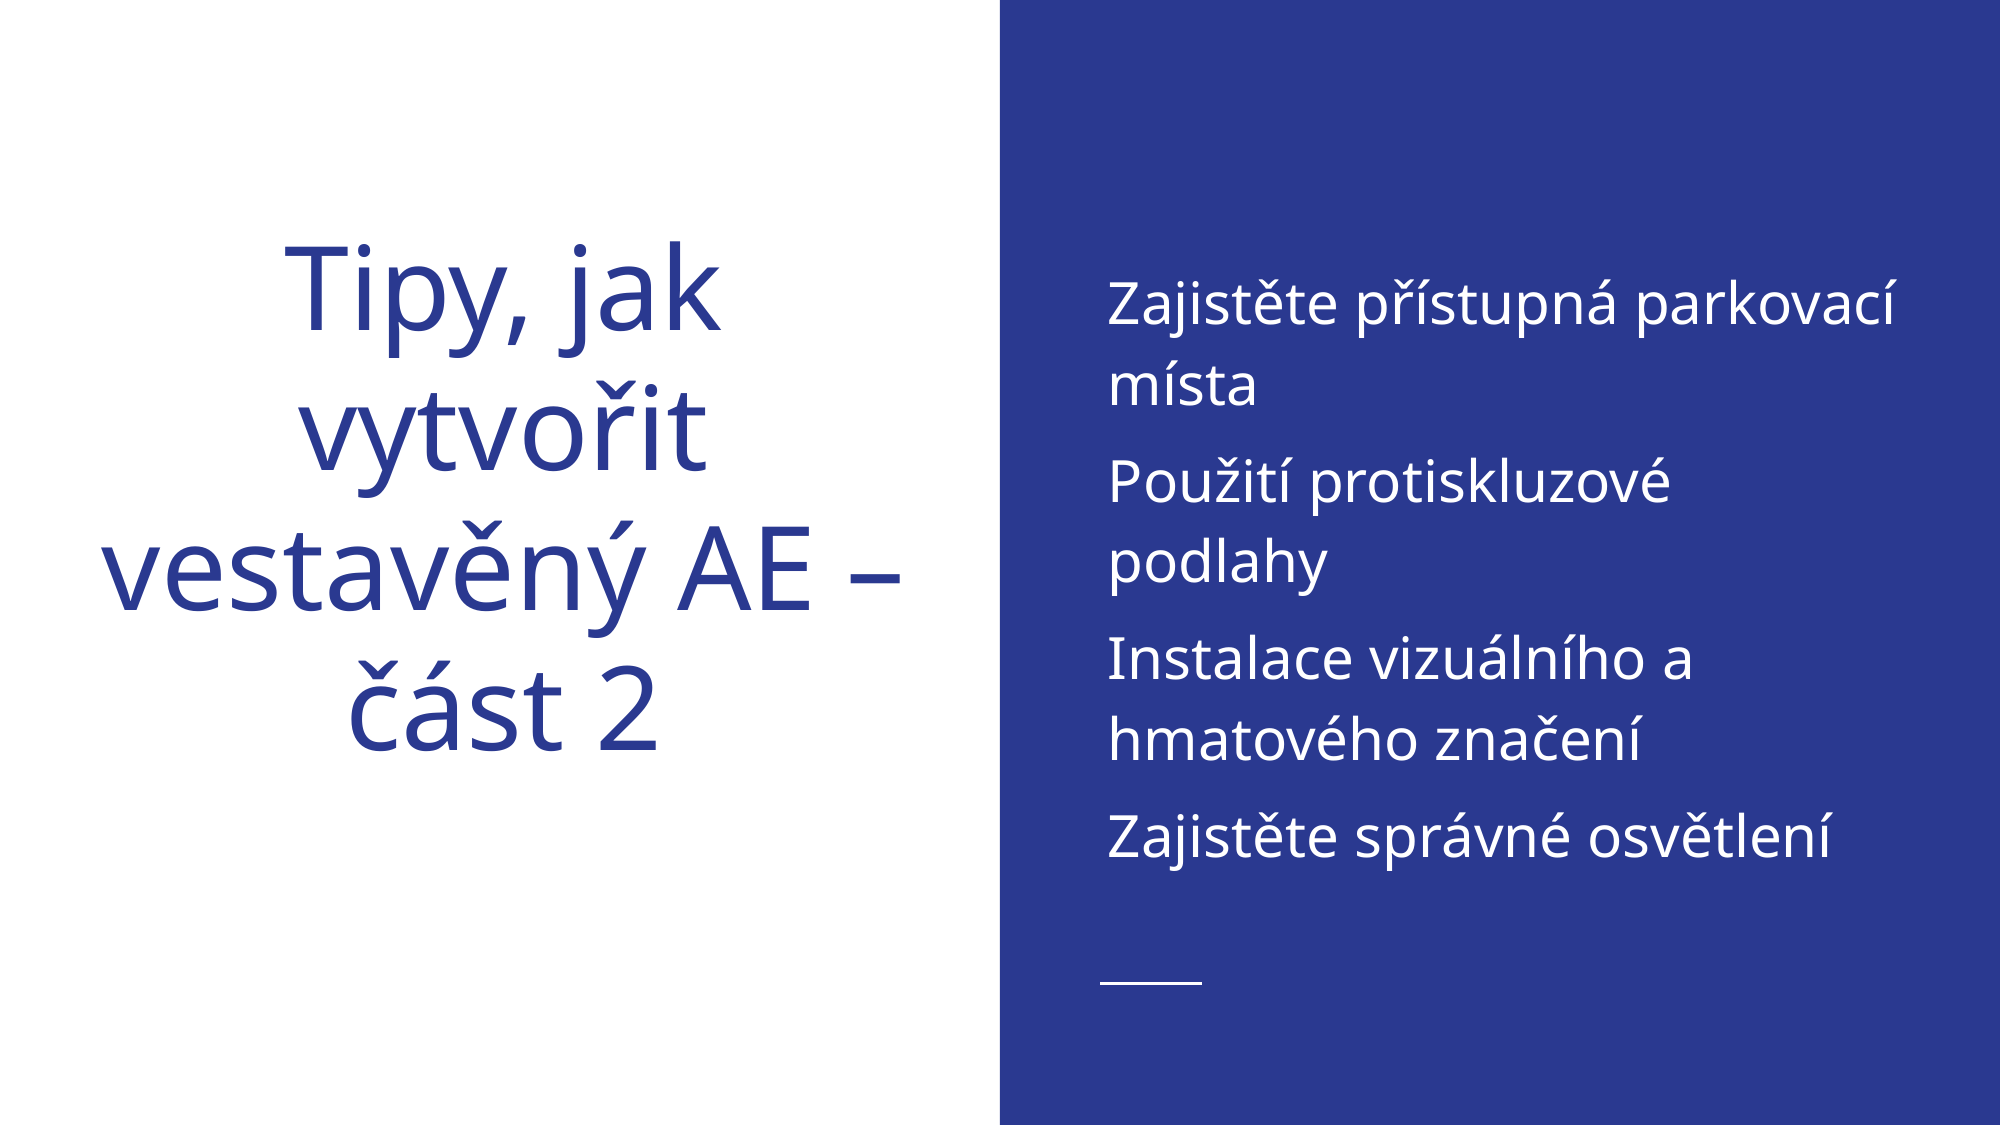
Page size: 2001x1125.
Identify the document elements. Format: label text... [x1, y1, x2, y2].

list Zajistěte přístupná parkovací místa Použití protiskluzové podlahy Instalace vizuálního a hmatového značení Zajistěte správné osvětlení [1080, 158, 1920, 967]
title Tipy, jak vytvořit vestavěný AE – část 2 [61, 343, 947, 782]
